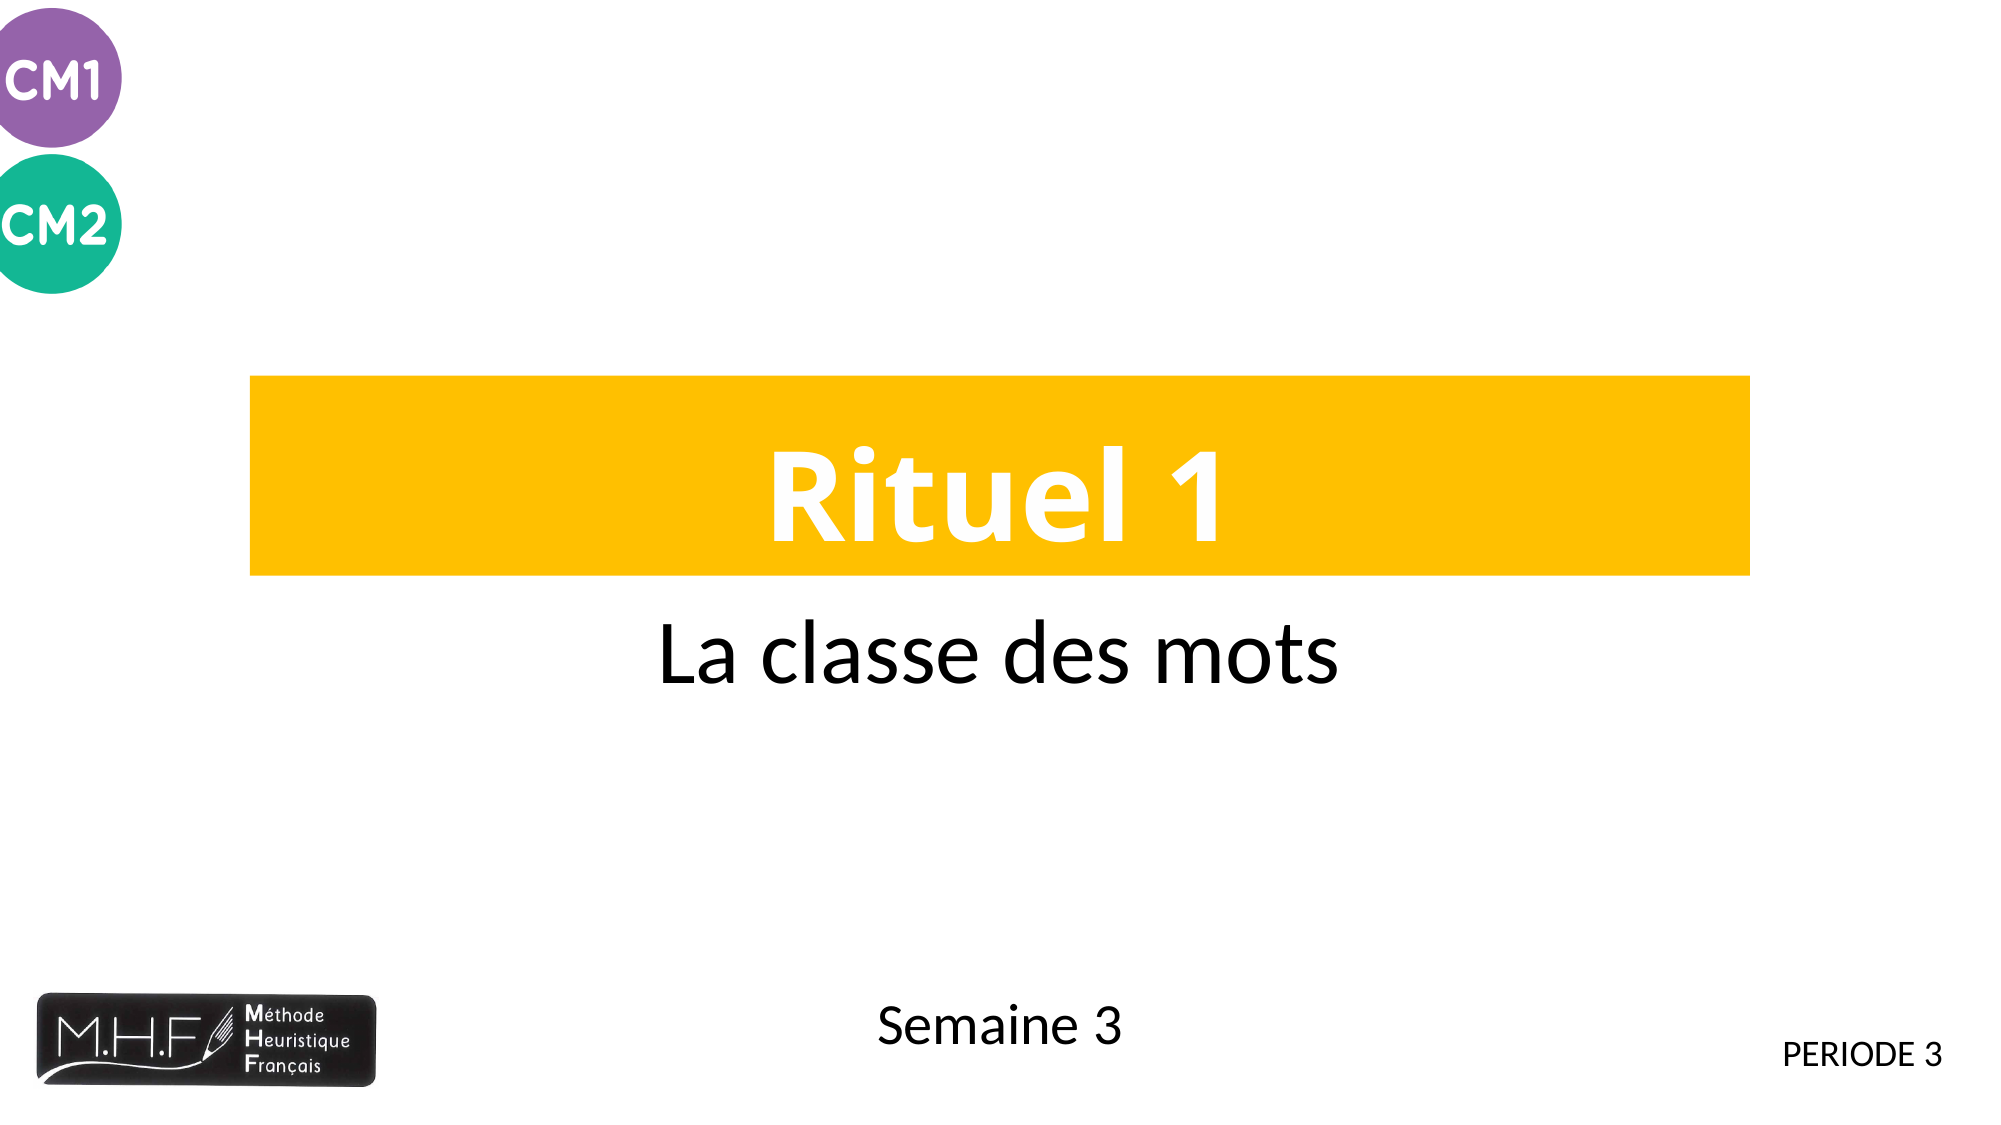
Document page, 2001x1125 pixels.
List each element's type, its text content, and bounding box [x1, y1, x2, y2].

picture [33, 990, 379, 1089]
text_box Semaine 3 [249, 987, 1750, 1118]
text_box PERIODE 3 [1750, 1021, 1967, 1082]
title Rituel 1 [249, 375, 1750, 576]
picture [0, 0, 134, 298]
subtitle La classe des mots [249, 597, 1750, 869]
